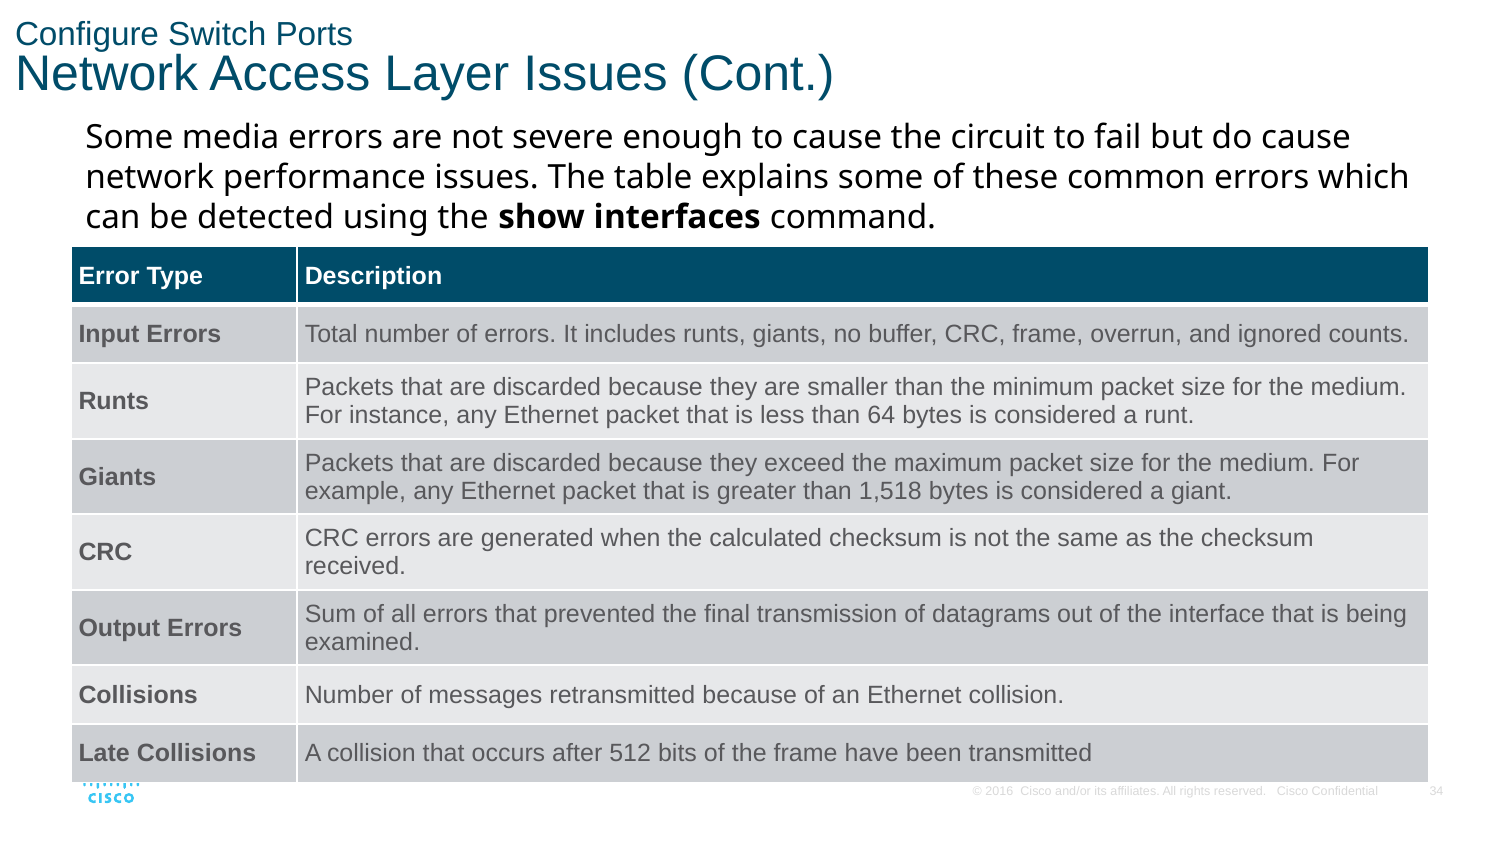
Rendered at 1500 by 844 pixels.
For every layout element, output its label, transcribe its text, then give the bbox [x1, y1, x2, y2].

table_cell Packets that are discarded because they are smaller than the minimum packet size for the medium. For instance, any Ethernet packet that is less than 64 bytes is considered a runt. [298, 364, 1428, 438]
table_cell A collision that occurs after 512 bits of the frame have been transmitted [298, 725, 1428, 782]
table_cell Total number of errors. It includes runts, giants, no buffer, CRC, frame, overrun, and ignored counts. [298, 307, 1428, 362]
table_cell CRC [72, 515, 296, 589]
table_cell Collisions [72, 666, 296, 723]
table_header Error Type [72, 247, 296, 302]
table_cell Output Errors [72, 591, 296, 664]
table_cell Giants [72, 440, 296, 513]
table_cell Input Errors [72, 307, 296, 362]
table_cell Number of messages retransmitted because of an Ethernet collision. [298, 666, 1428, 723]
table_cell CRC errors are generated when the calculated checksum is not the same as the checksum received. [298, 515, 1428, 589]
table_cell Late Collisions [72, 725, 296, 782]
table_cell Packets that are discarded because they exceed the maximum packet size for the medium. For example, any Ethernet packet that is greater than 1,518 bytes is considered a giant. [298, 440, 1428, 513]
title Configure Switch Ports Network Access Layer Issues (Cont.) [0, 0, 1369, 121]
table_cell Runts [72, 364, 296, 438]
table_header Description [298, 247, 1428, 302]
text_box Some media errors are not severe enough to cause the circuit to fail but do cause network performance issues. The table explains some of these common errors which can be detected using the show interfaces command. [70, 108, 1472, 243]
table_cell Sum of all errors that prevented the final transmission of datagrams out of the interface that is being examined. [298, 591, 1428, 664]
